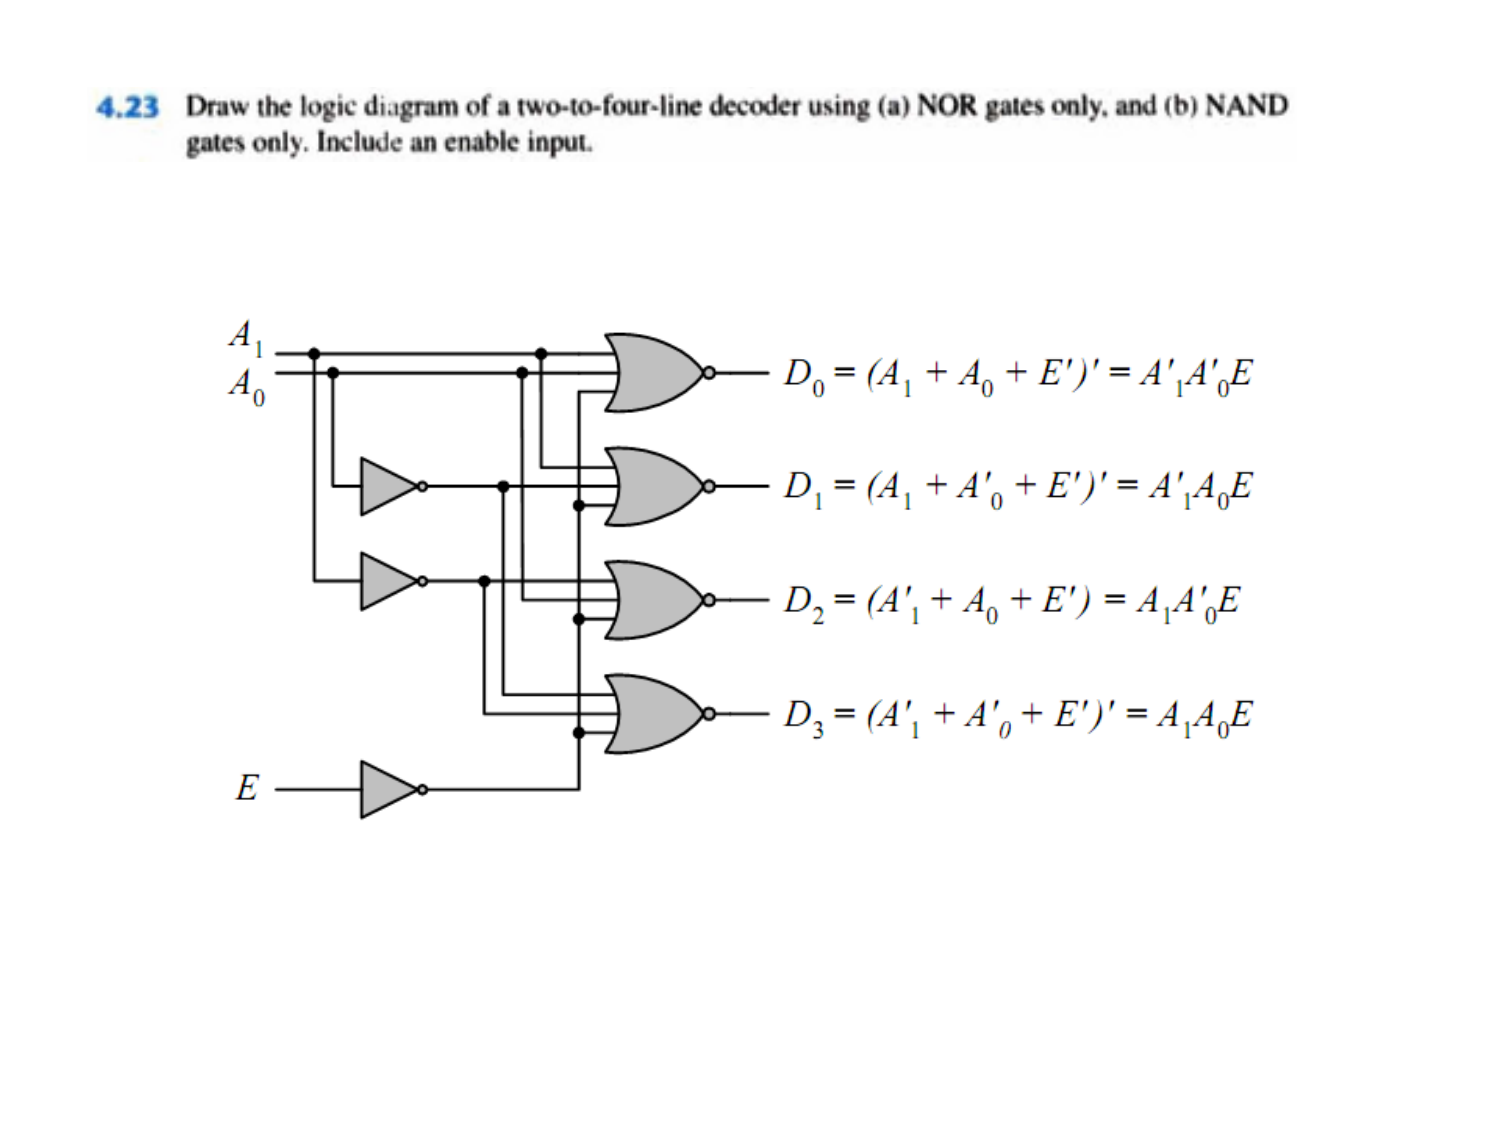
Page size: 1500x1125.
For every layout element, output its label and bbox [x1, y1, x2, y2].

picture [87, 87, 1297, 162]
picture [191, 286, 1308, 839]
